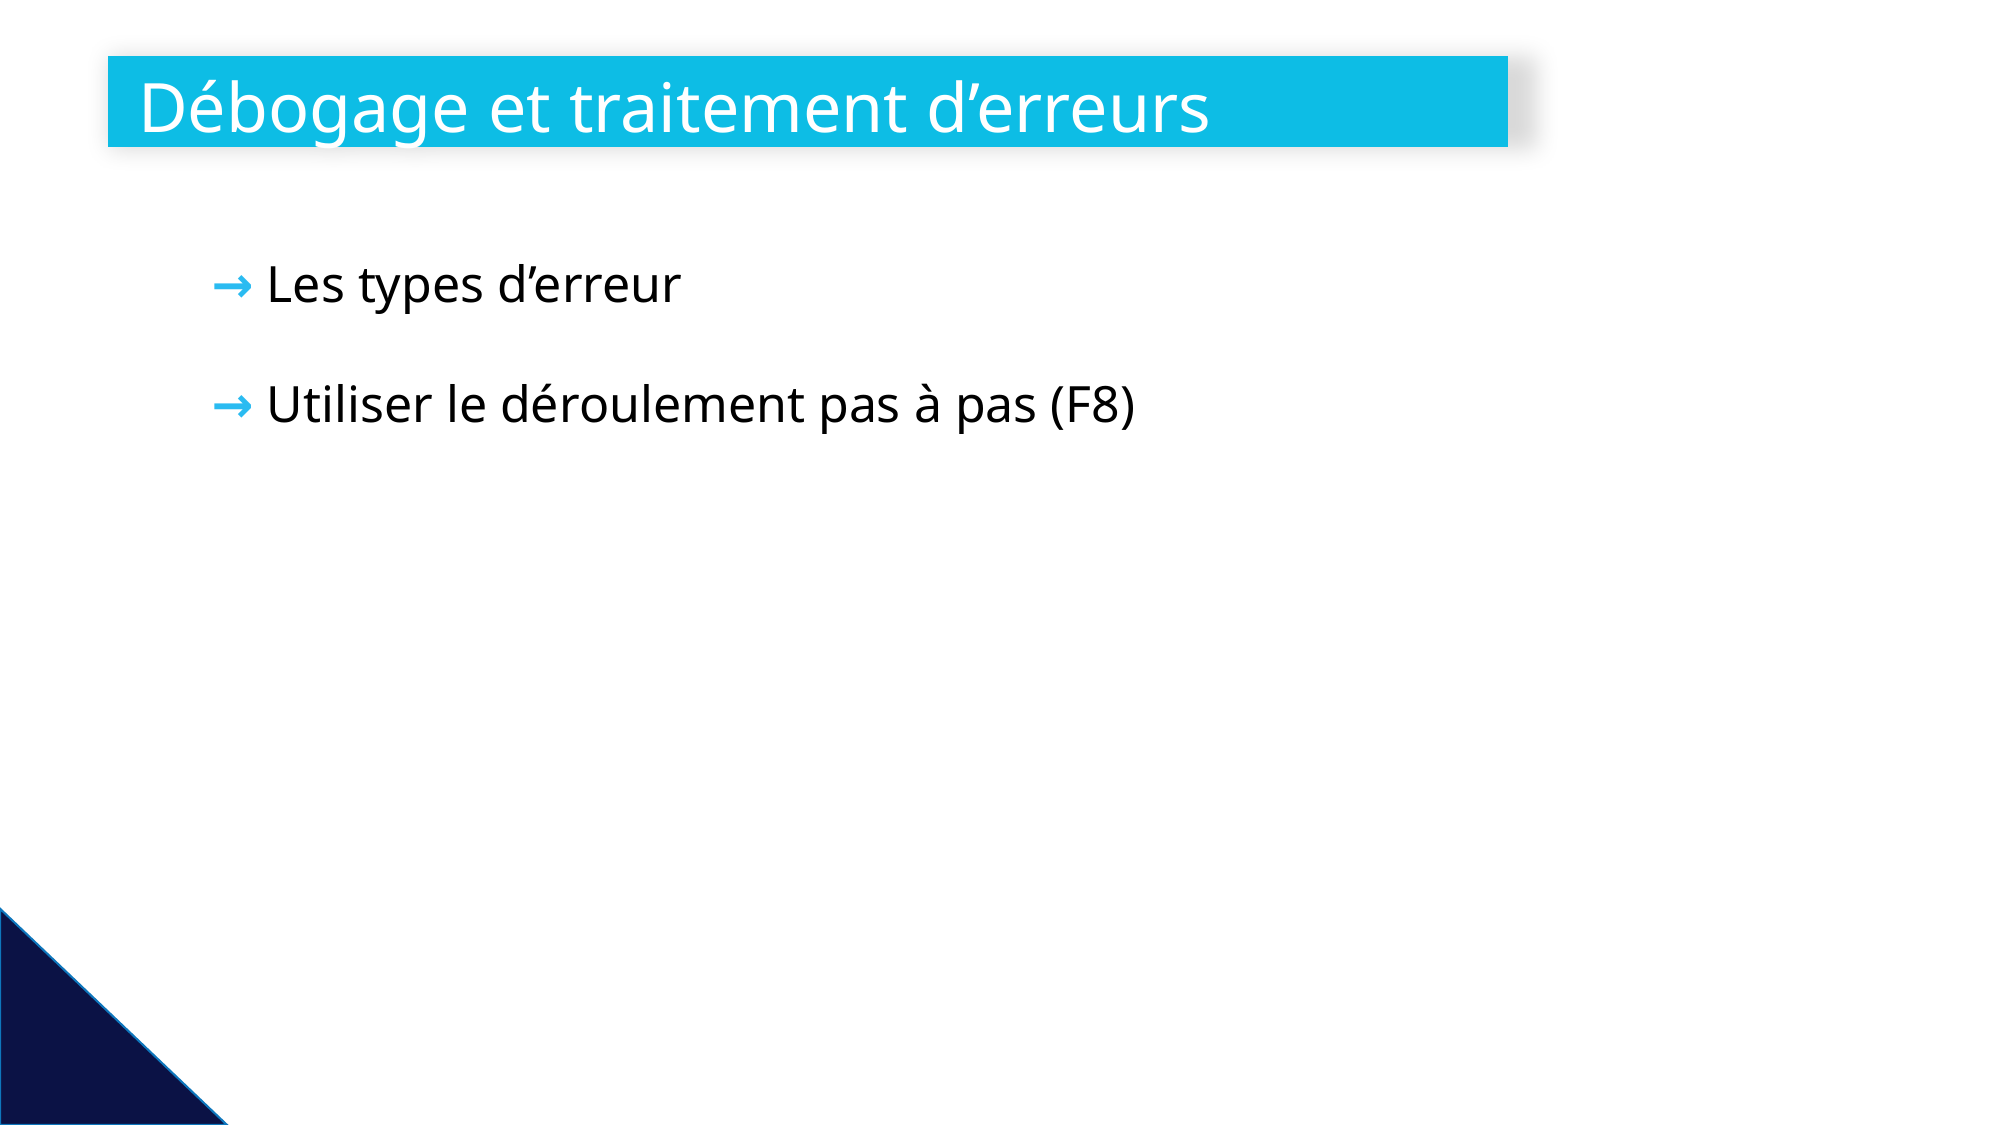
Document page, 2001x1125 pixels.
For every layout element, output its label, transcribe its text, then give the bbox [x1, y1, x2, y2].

text_box → Les types d’erreur → Utiliser le déroulement pas à pas (F8) [196, 185, 1596, 440]
title Débogage et traitement d’erreurs [108, 56, 1508, 147]
text_box [0, 907, 229, 1125]
